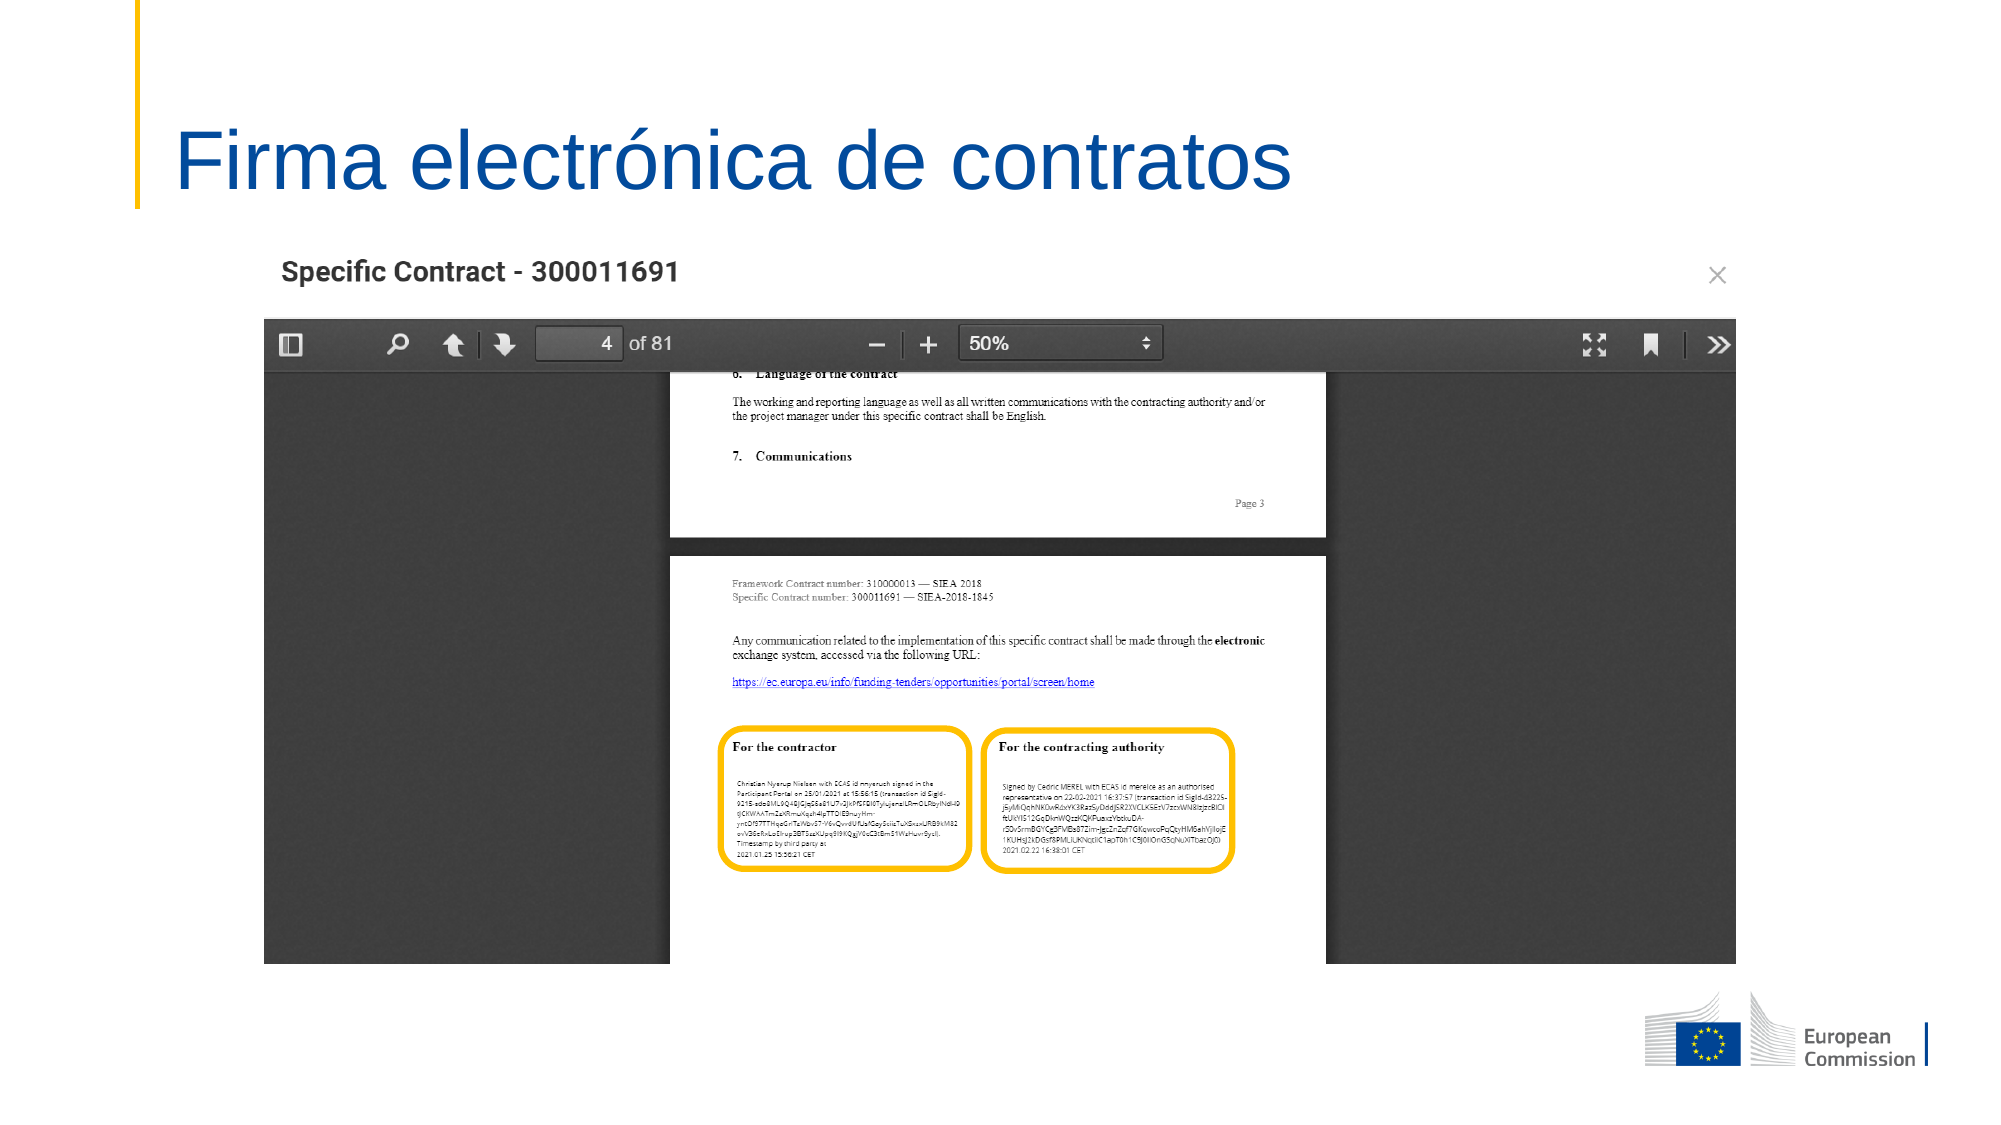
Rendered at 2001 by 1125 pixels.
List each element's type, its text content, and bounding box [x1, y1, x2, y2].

picture [1645, 991, 1928, 1066]
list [264, 233, 1736, 964]
title Firma electrónica de contratos [159, 79, 1885, 208]
